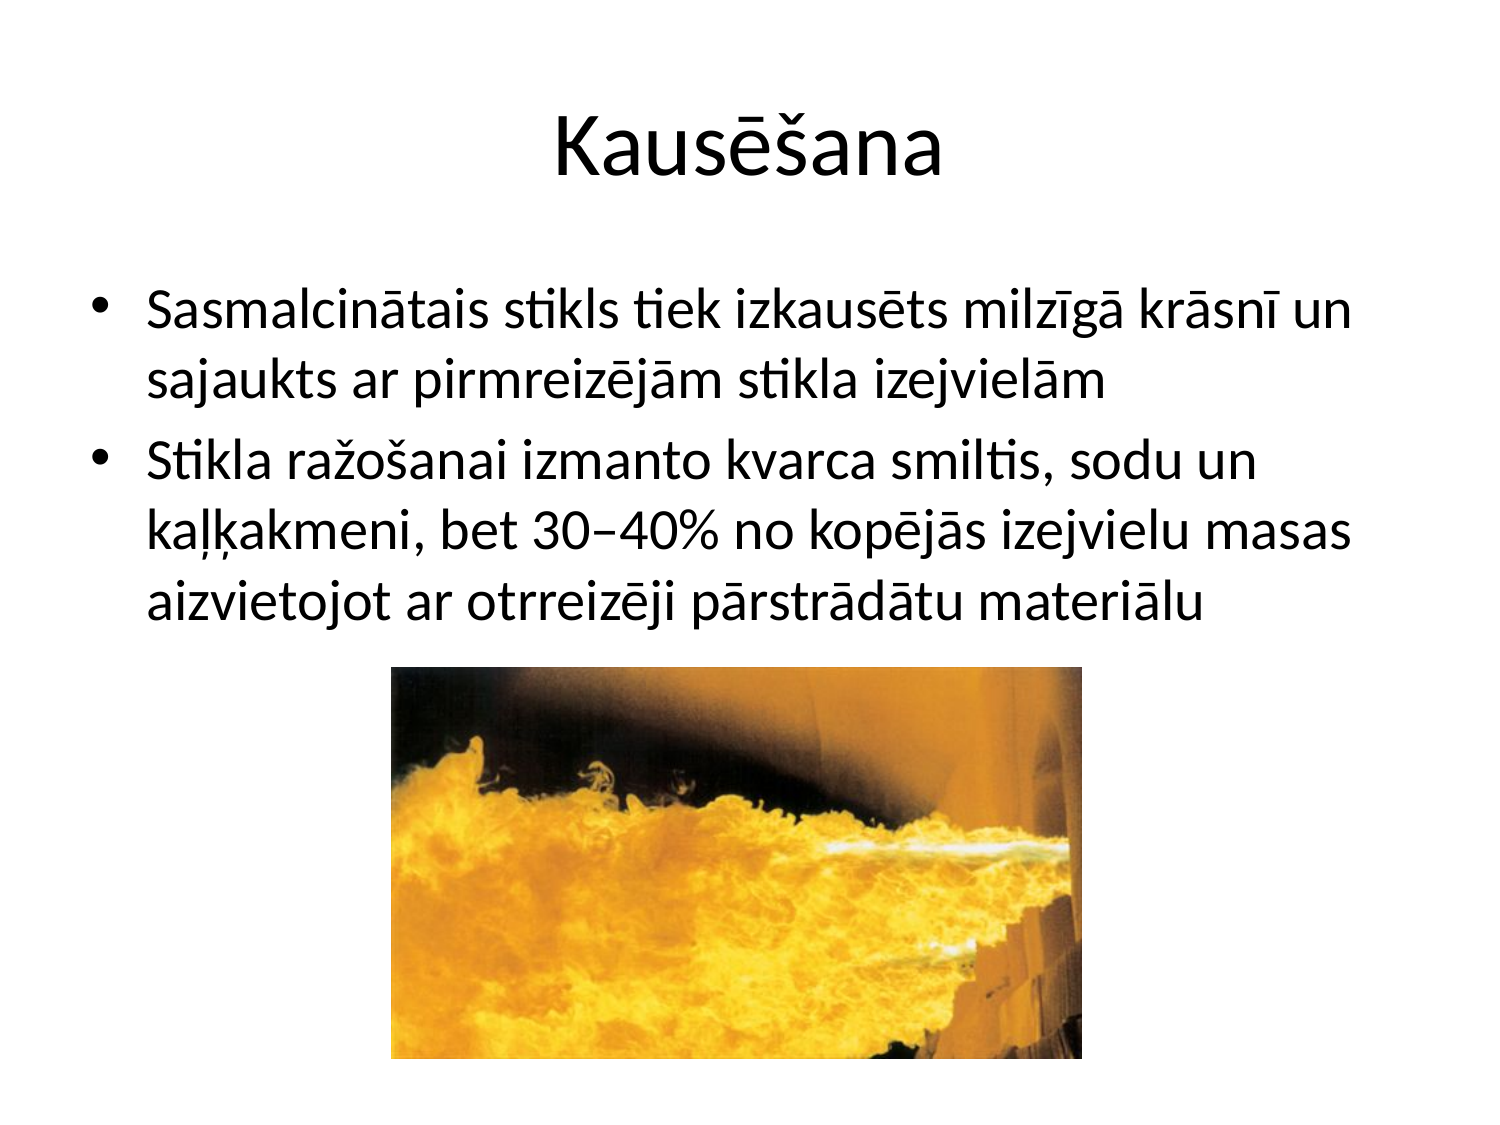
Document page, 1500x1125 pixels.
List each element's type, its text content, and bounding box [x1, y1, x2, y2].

list Sasmalcinātais stikls tiek izkausēts milzīgā krāsnī un sajaukts ar pirmreizējām stikla izejvielām Stikla ražošanai izmanto kvarca smiltis, sodu un kaļķakmeni, bet 30–40% no kopējās izejvielu masas aizvietojot ar otrreizēji pārstrādātu materiālu [75, 262, 1380, 797]
picture [391, 666, 1083, 1059]
title Kausēšana [75, 45, 1425, 233]
